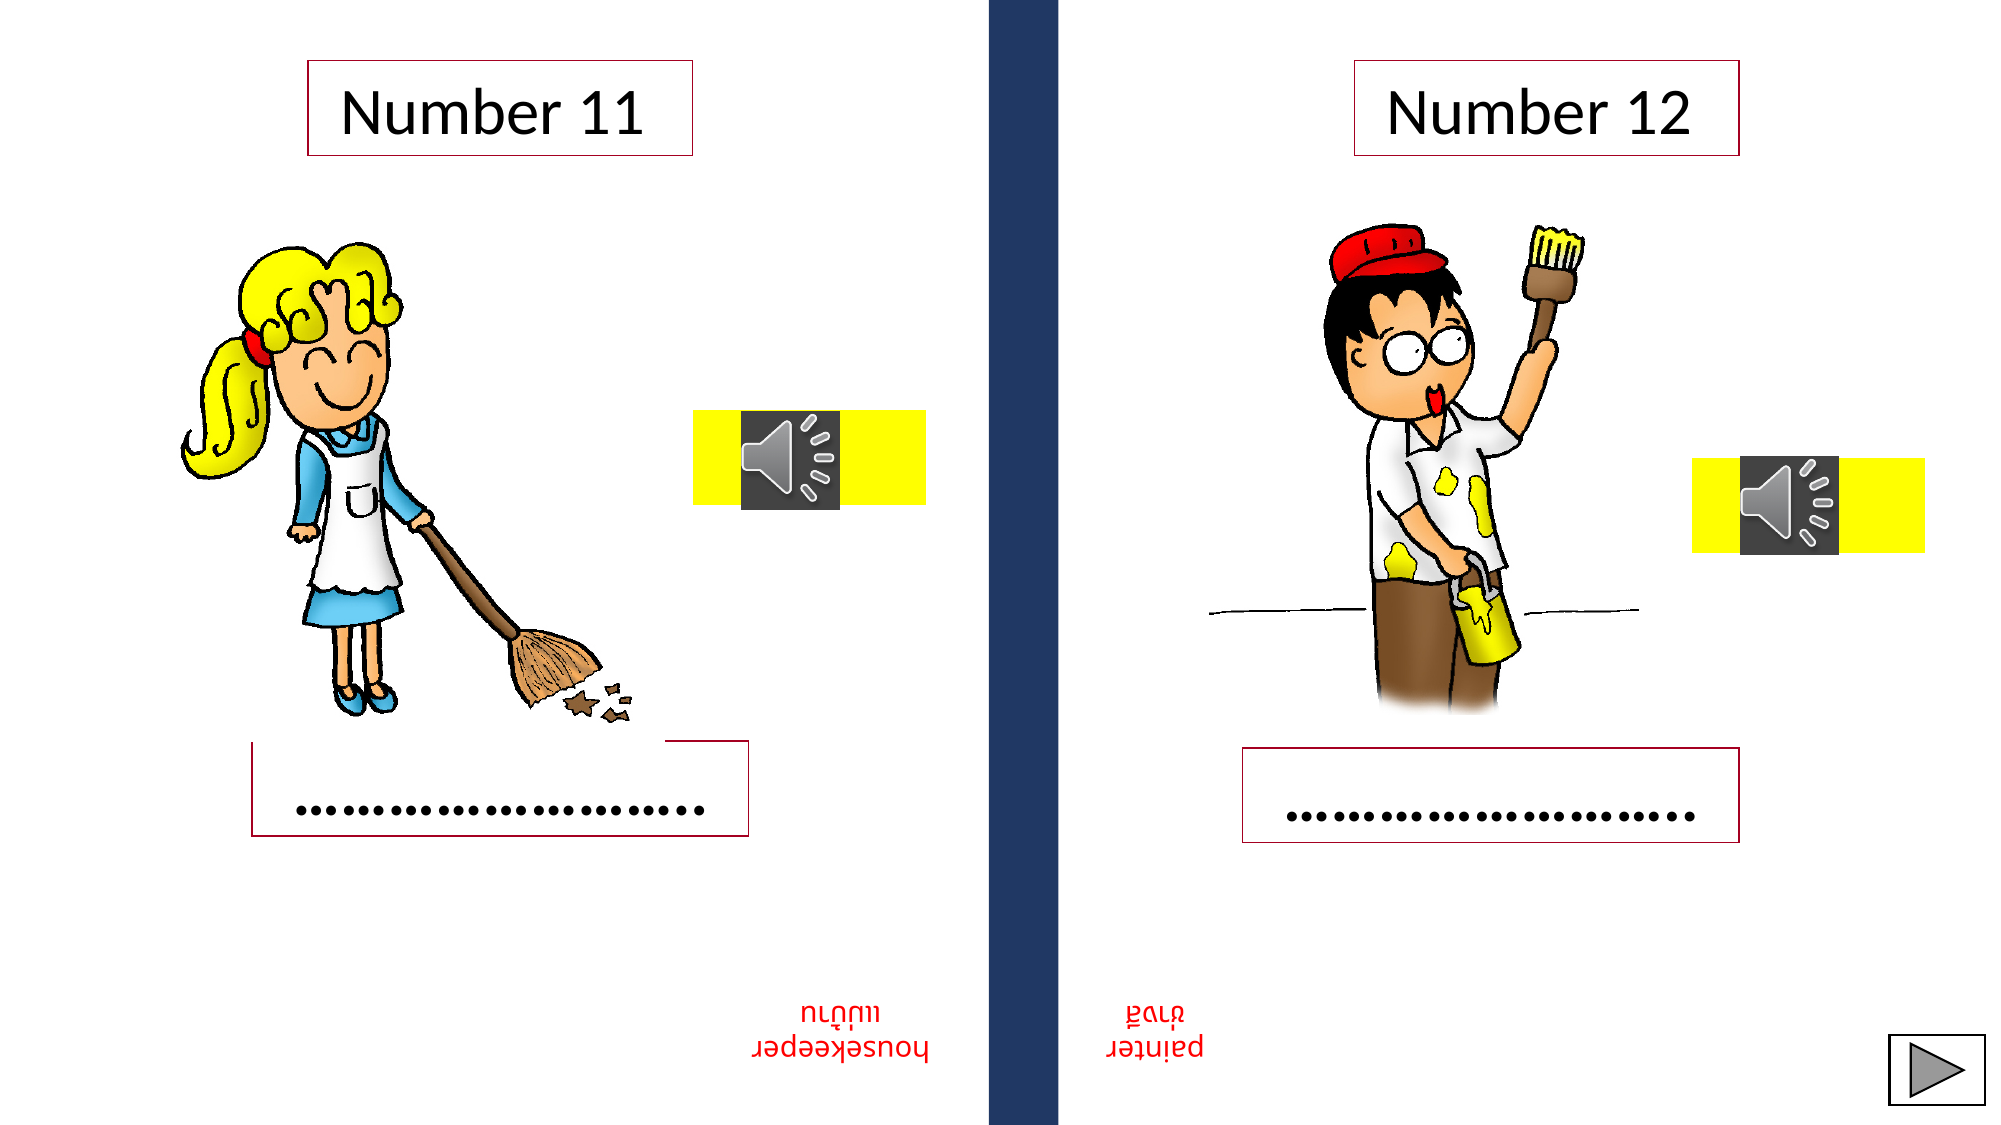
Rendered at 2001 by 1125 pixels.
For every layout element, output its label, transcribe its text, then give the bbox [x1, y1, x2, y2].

text_box painter ช่างสี [1082, 993, 1228, 1078]
picture [1209, 201, 1639, 715]
text_box [988, 0, 1059, 1125]
picture [740, 410, 841, 511]
text_box [1888, 1034, 1986, 1106]
table_header [841, 410, 926, 505]
text_box Number 12 [1354, 60, 1739, 156]
table_header [1692, 458, 1739, 553]
picture [1739, 455, 1840, 556]
text_box Number 11 [308, 60, 693, 156]
table_header [693, 410, 740, 505]
text_box …………………….. [252, 741, 749, 836]
picture [145, 221, 665, 742]
table_header [1840, 458, 1925, 553]
text_box …………………….. [1242, 747, 1739, 843]
text_box housekeeper แม่บ้าน [721, 993, 960, 1078]
